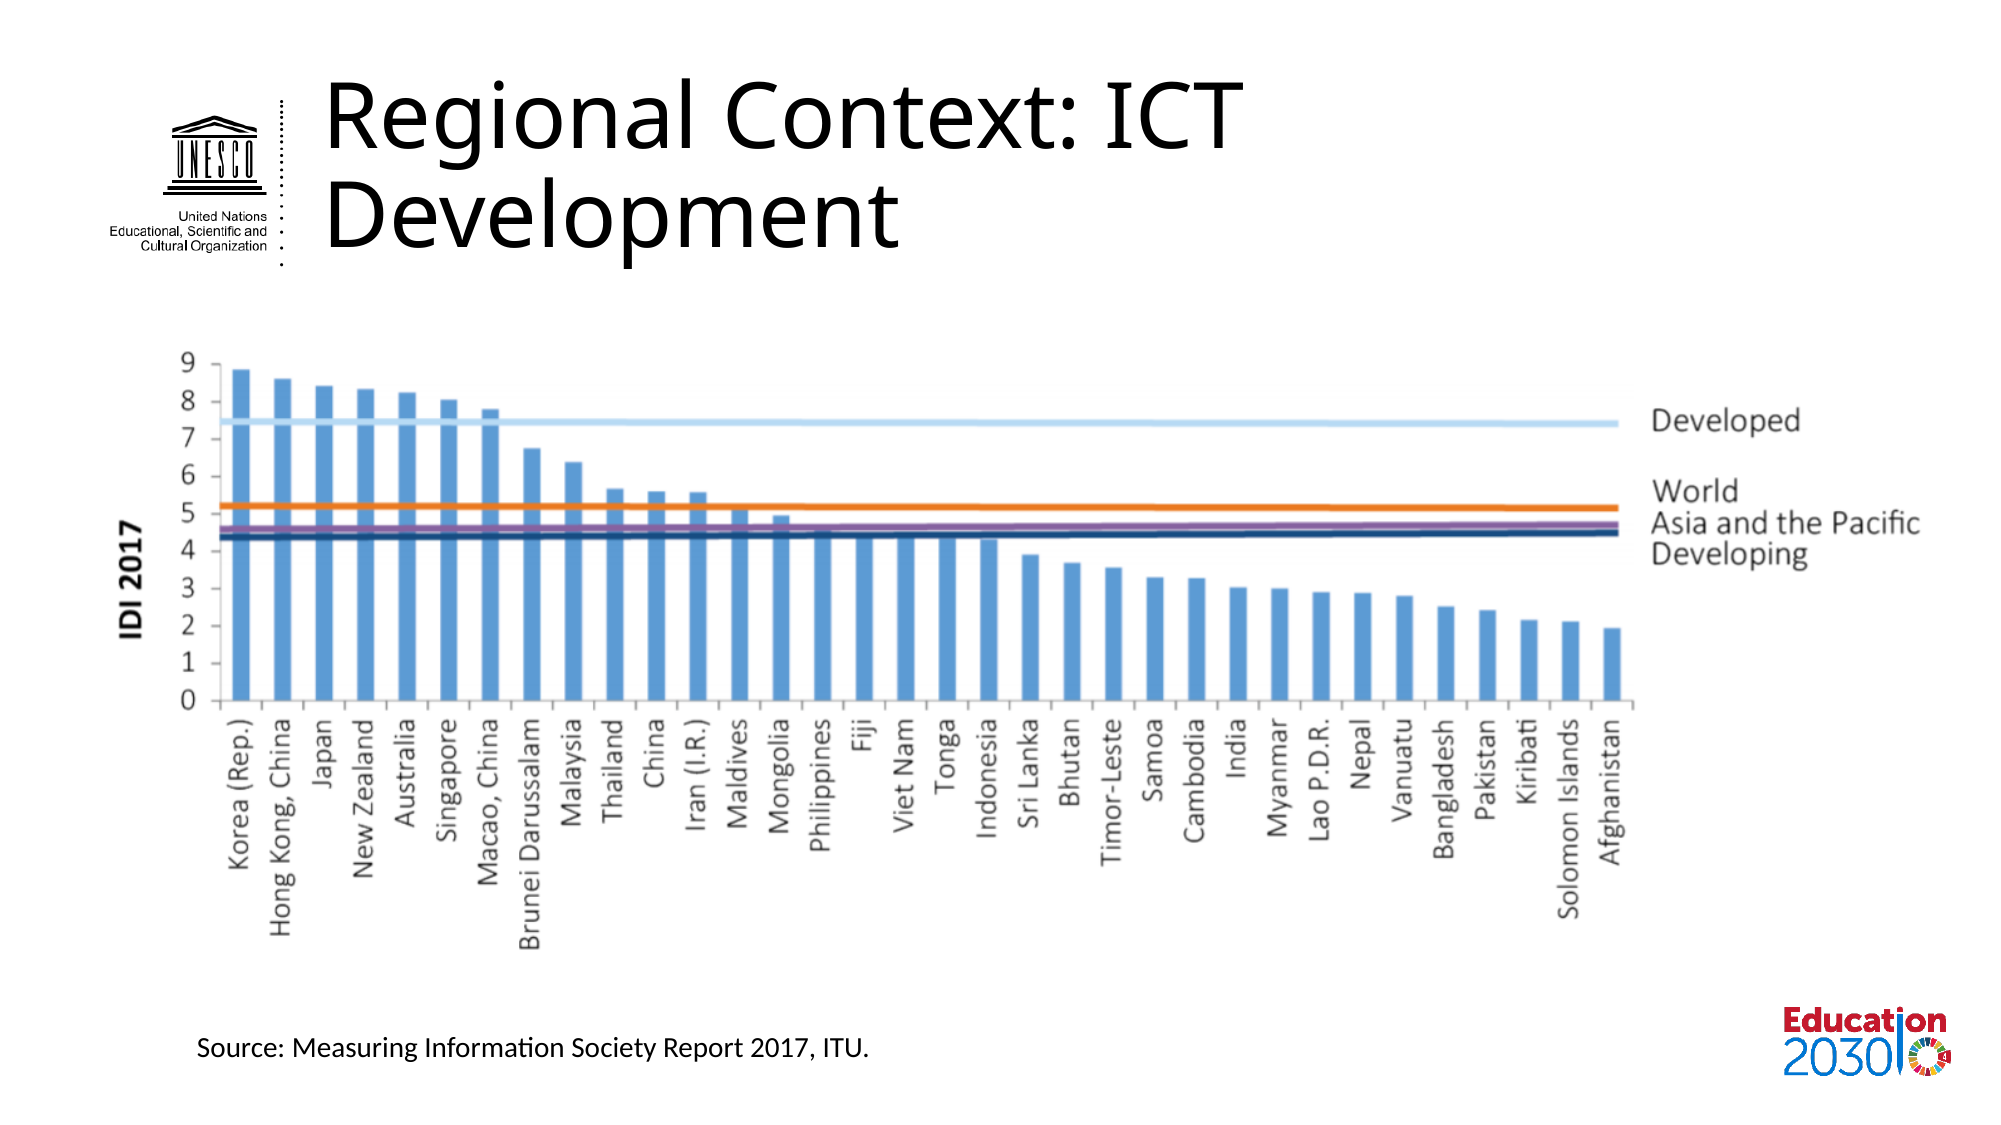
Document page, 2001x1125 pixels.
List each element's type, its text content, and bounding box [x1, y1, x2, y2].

picture [75, 309, 1940, 966]
picture [1759, 981, 1976, 1101]
text_box Source: Measuring Information Society Report 2017, ITU. [182, 1021, 886, 1071]
title Regional Context: ICT Development [307, 59, 1846, 278]
